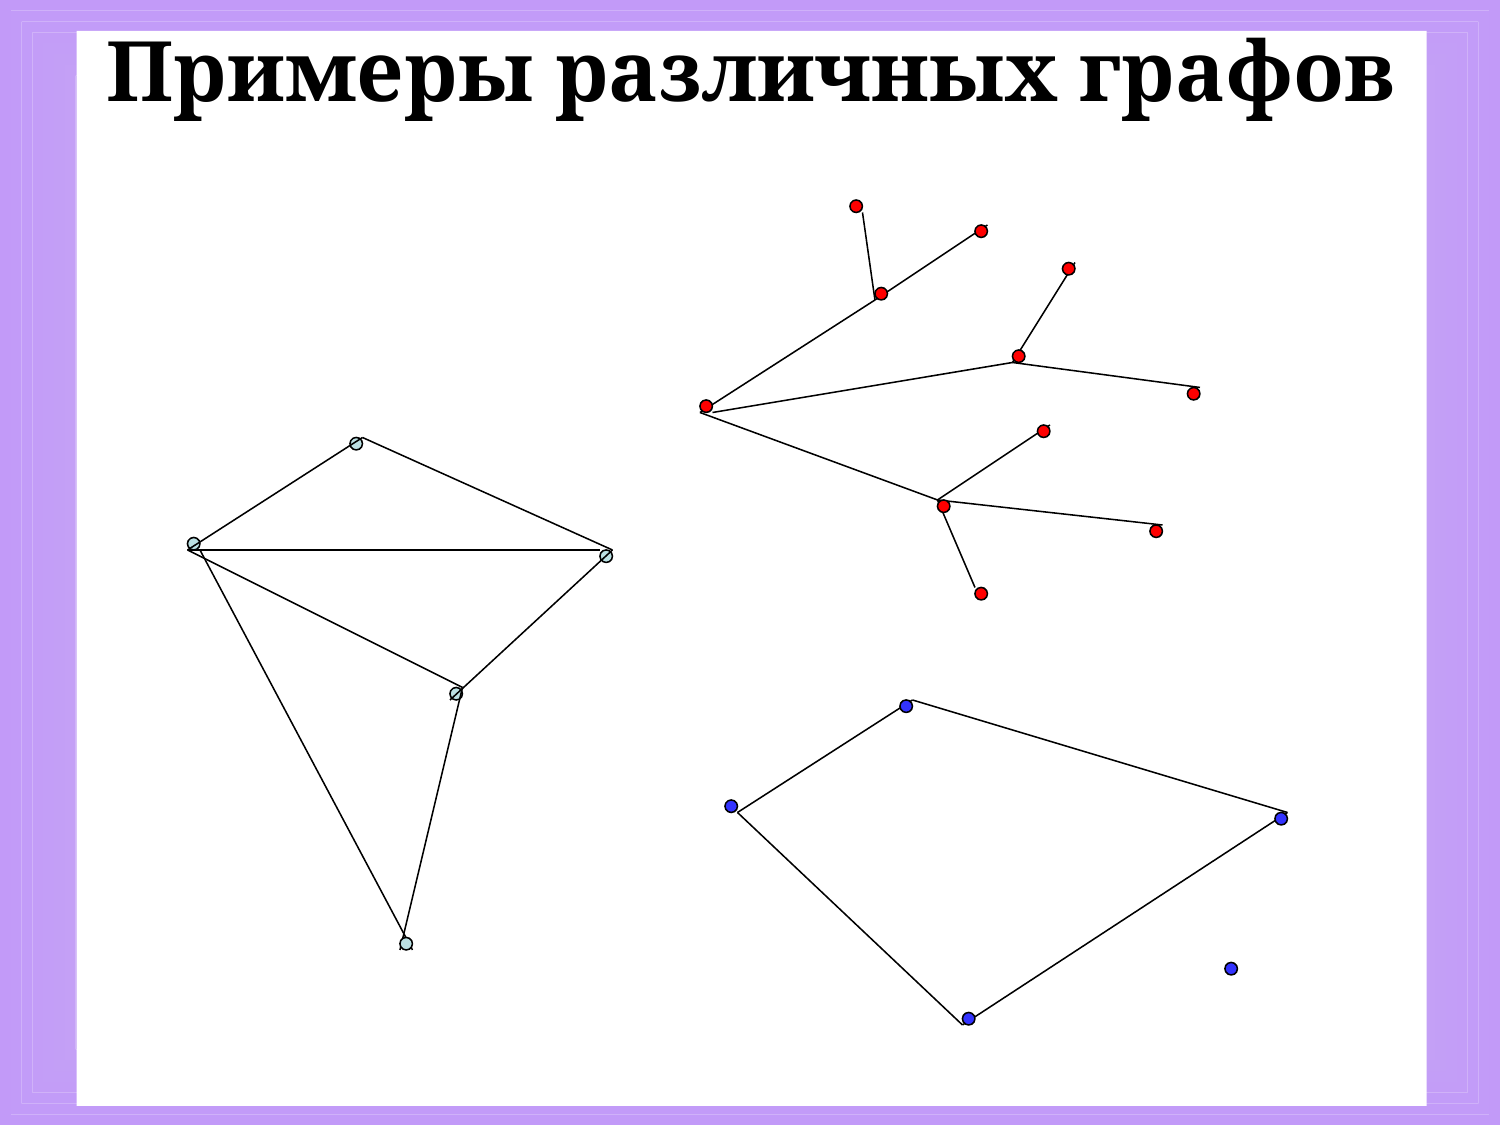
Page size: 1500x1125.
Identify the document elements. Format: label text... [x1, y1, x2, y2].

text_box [979, 499, 1163, 526]
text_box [699, 299, 876, 413]
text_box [199, 696, 394, 951]
text_box [724, 799, 732, 813]
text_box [1016, 362, 1201, 388]
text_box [879, 362, 1013, 413]
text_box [187, 557, 463, 688]
text_box [849, 199, 863, 213]
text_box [466, 549, 613, 701]
text_box [1188, 395, 1200, 400]
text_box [941, 424, 1051, 501]
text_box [879, 224, 988, 301]
text_box [1150, 532, 1163, 538]
text_box [975, 587, 988, 600]
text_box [737, 821, 957, 1026]
title Примеры различных графов [76, 30, 1427, 1107]
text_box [399, 687, 463, 951]
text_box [862, 212, 876, 301]
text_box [187, 437, 360, 548]
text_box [937, 499, 976, 588]
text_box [1012, 262, 1076, 363]
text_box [699, 412, 938, 501]
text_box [913, 699, 1288, 813]
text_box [962, 820, 1288, 1026]
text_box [362, 437, 613, 549]
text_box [737, 699, 913, 813]
